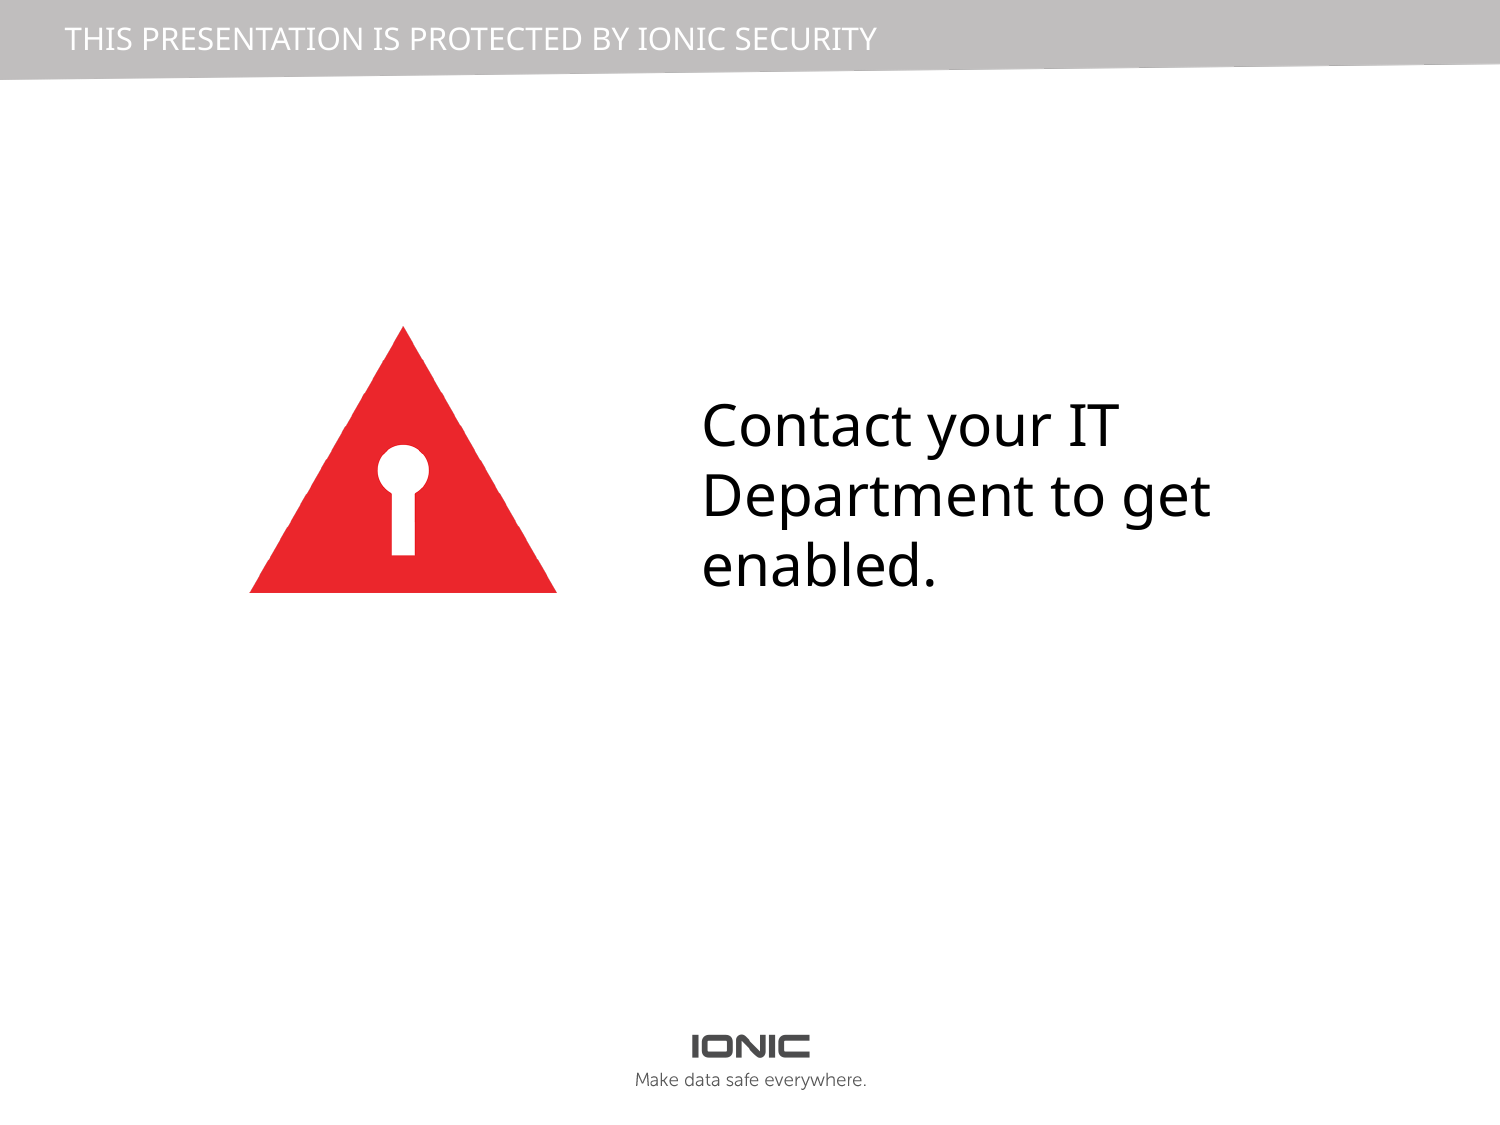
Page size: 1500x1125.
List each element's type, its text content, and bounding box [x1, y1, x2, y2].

picture [551, 1019, 949, 1103]
picture [249, 326, 557, 593]
text_box Contact your IT Department to get enabled. [687, 381, 1412, 606]
picture [0, 0, 1500, 80]
